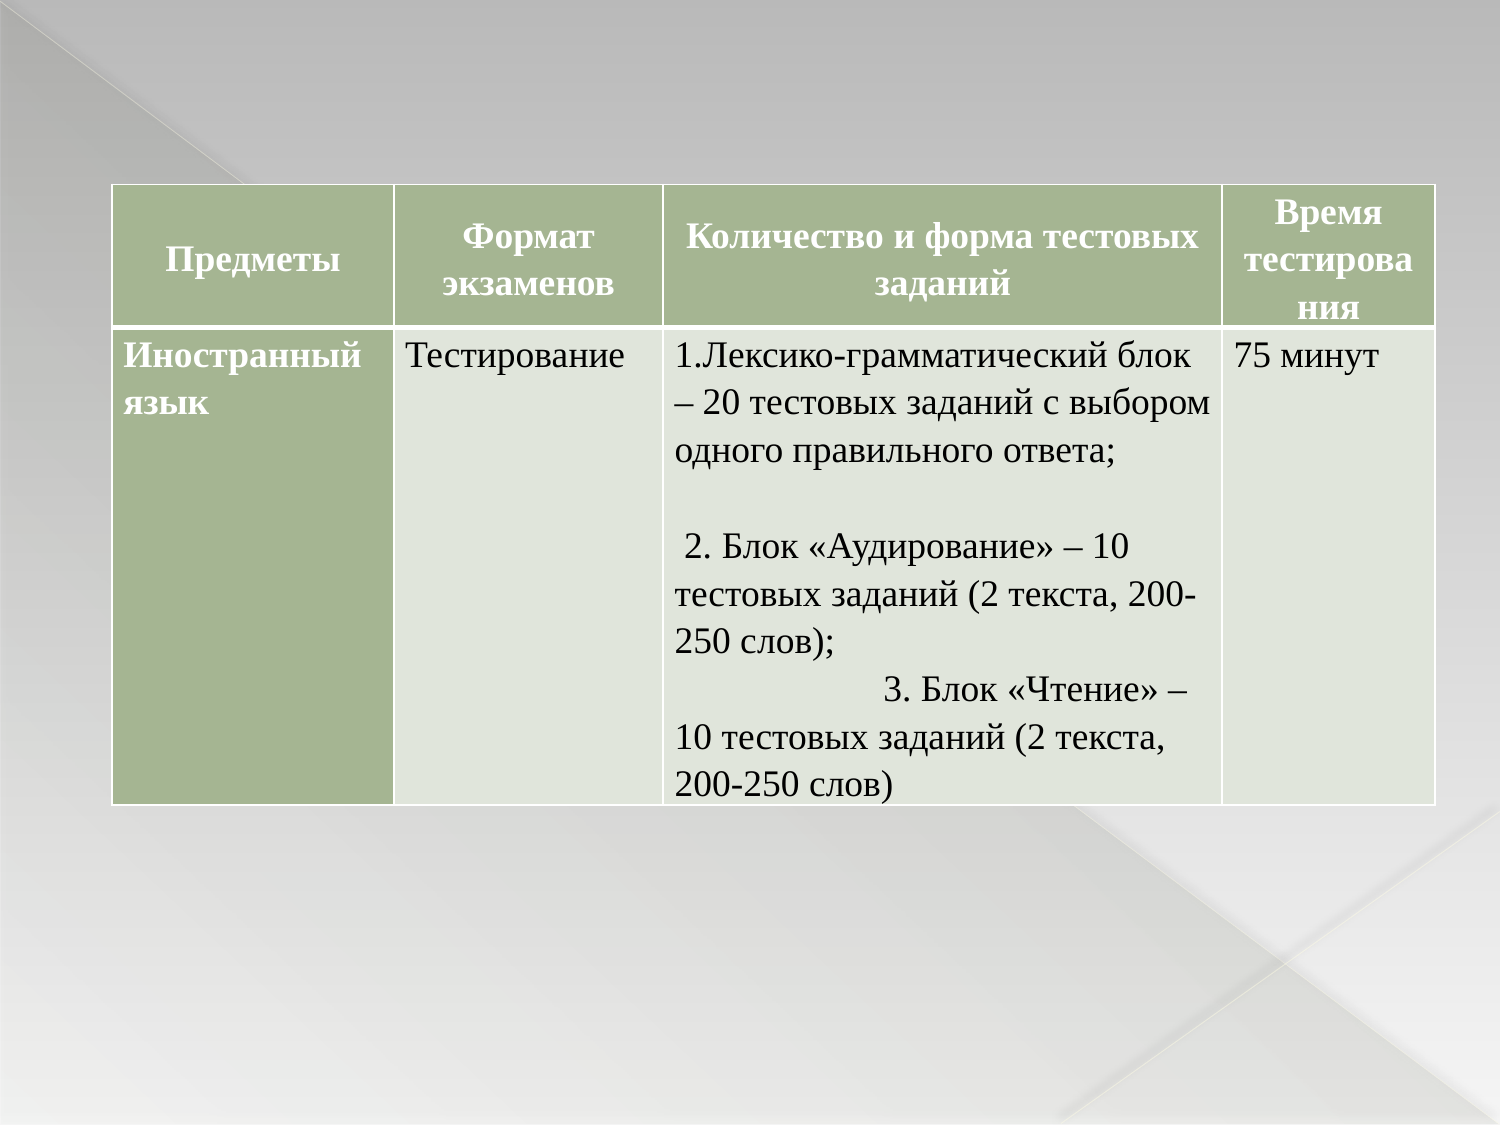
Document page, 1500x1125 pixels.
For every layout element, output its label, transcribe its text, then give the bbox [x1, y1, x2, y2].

table_header Количество и форма тестовых заданий [664, 185, 1221, 325]
table_cell 1.Лексико-грамматический блок – 20 тестовых заданий с выбором одного правильного ответа; 2. Блок «Аудирование» – 10 тестовых заданий (2 текста, 200-250 слов); 3. Блок «Чтение» – 10 тестовых заданий (2 текста, 200-250 слов) [664, 330, 1221, 804]
table_header Время тестирования [1223, 185, 1434, 325]
table_header Формат экзаменов [395, 185, 662, 325]
table_cell Иностранный язык [113, 330, 393, 804]
table_cell Тестирование [395, 330, 662, 804]
table_header Предметы [113, 185, 393, 325]
table_cell 75 минут [1223, 330, 1434, 804]
